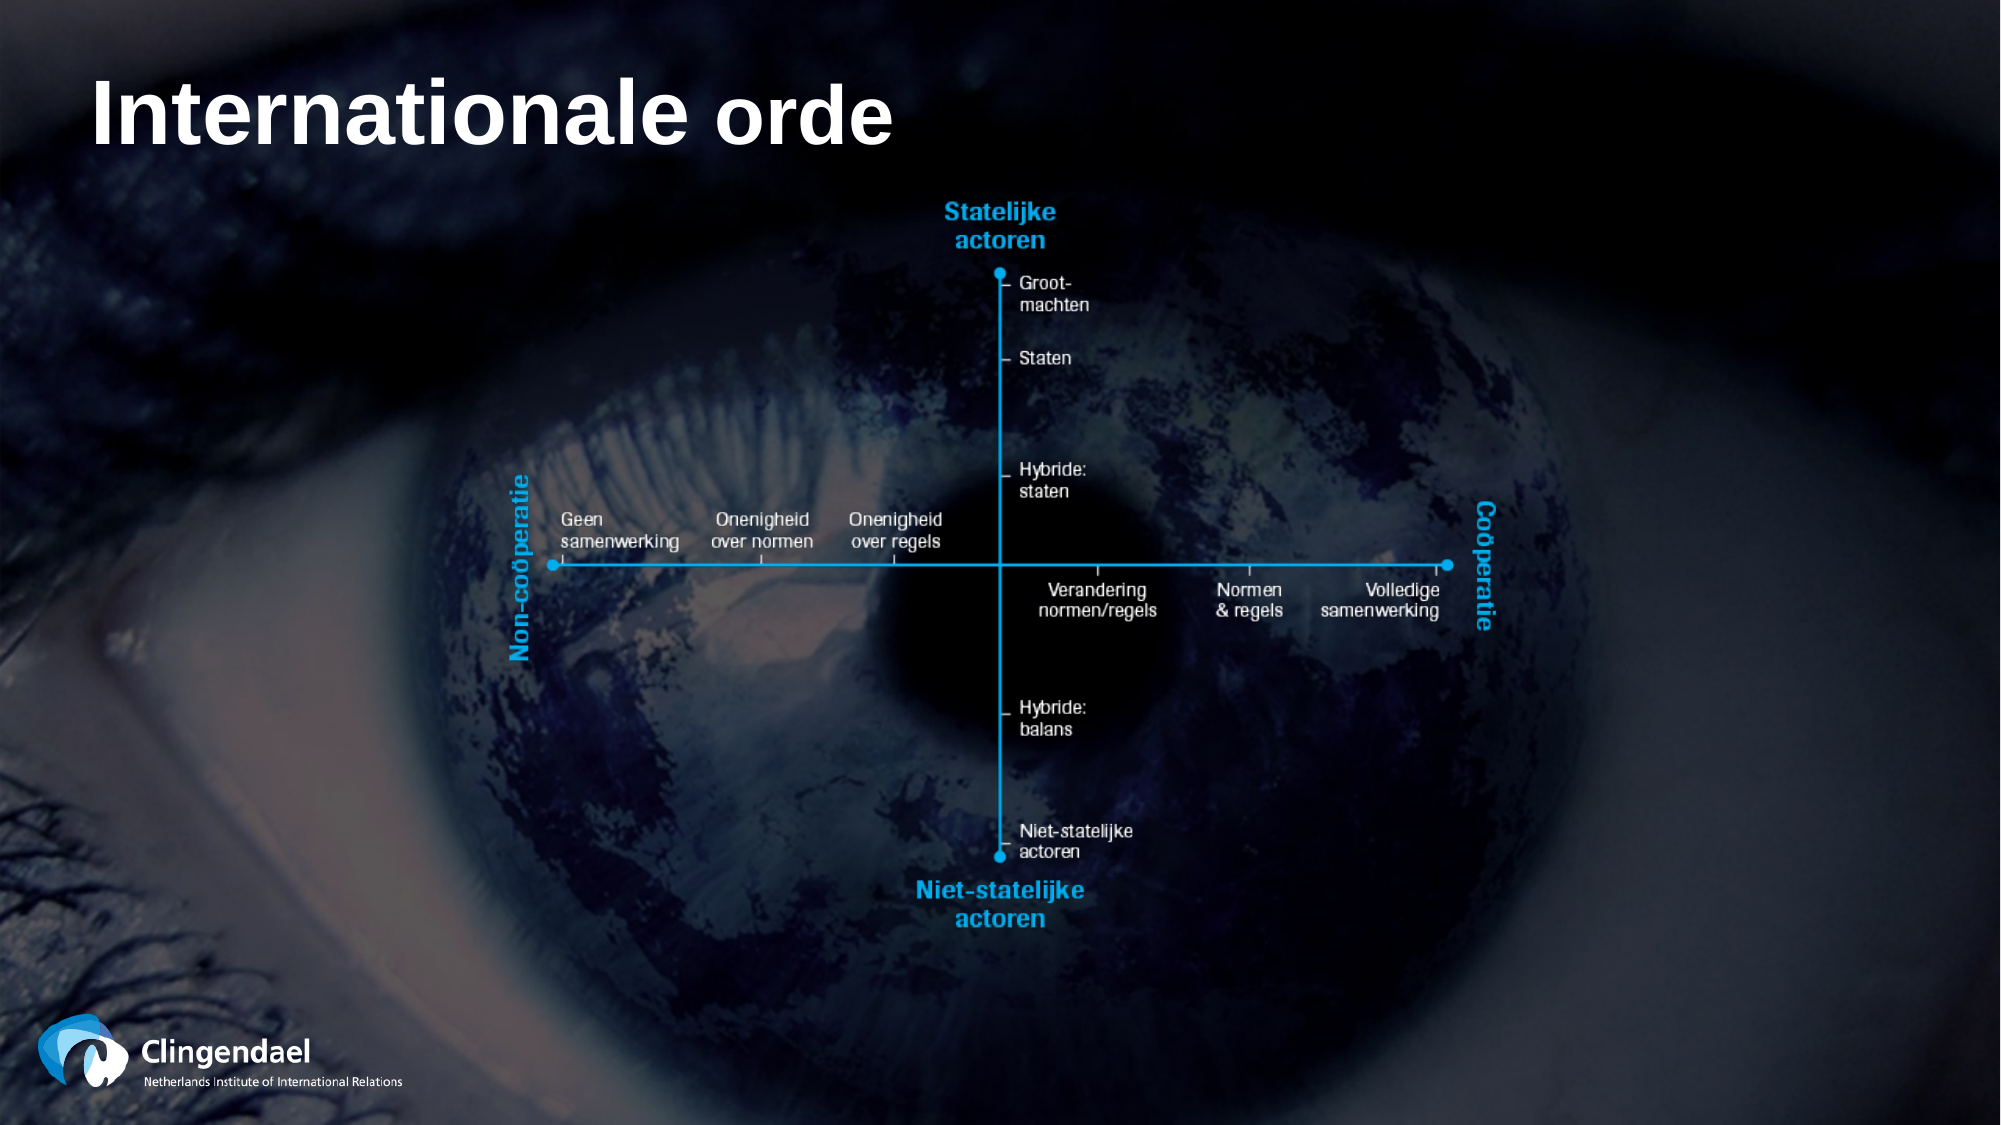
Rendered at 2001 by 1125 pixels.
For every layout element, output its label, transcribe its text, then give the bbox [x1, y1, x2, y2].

text_box Internationale orde [75, 57, 1801, 173]
picture [0, 0, 2001, 1125]
